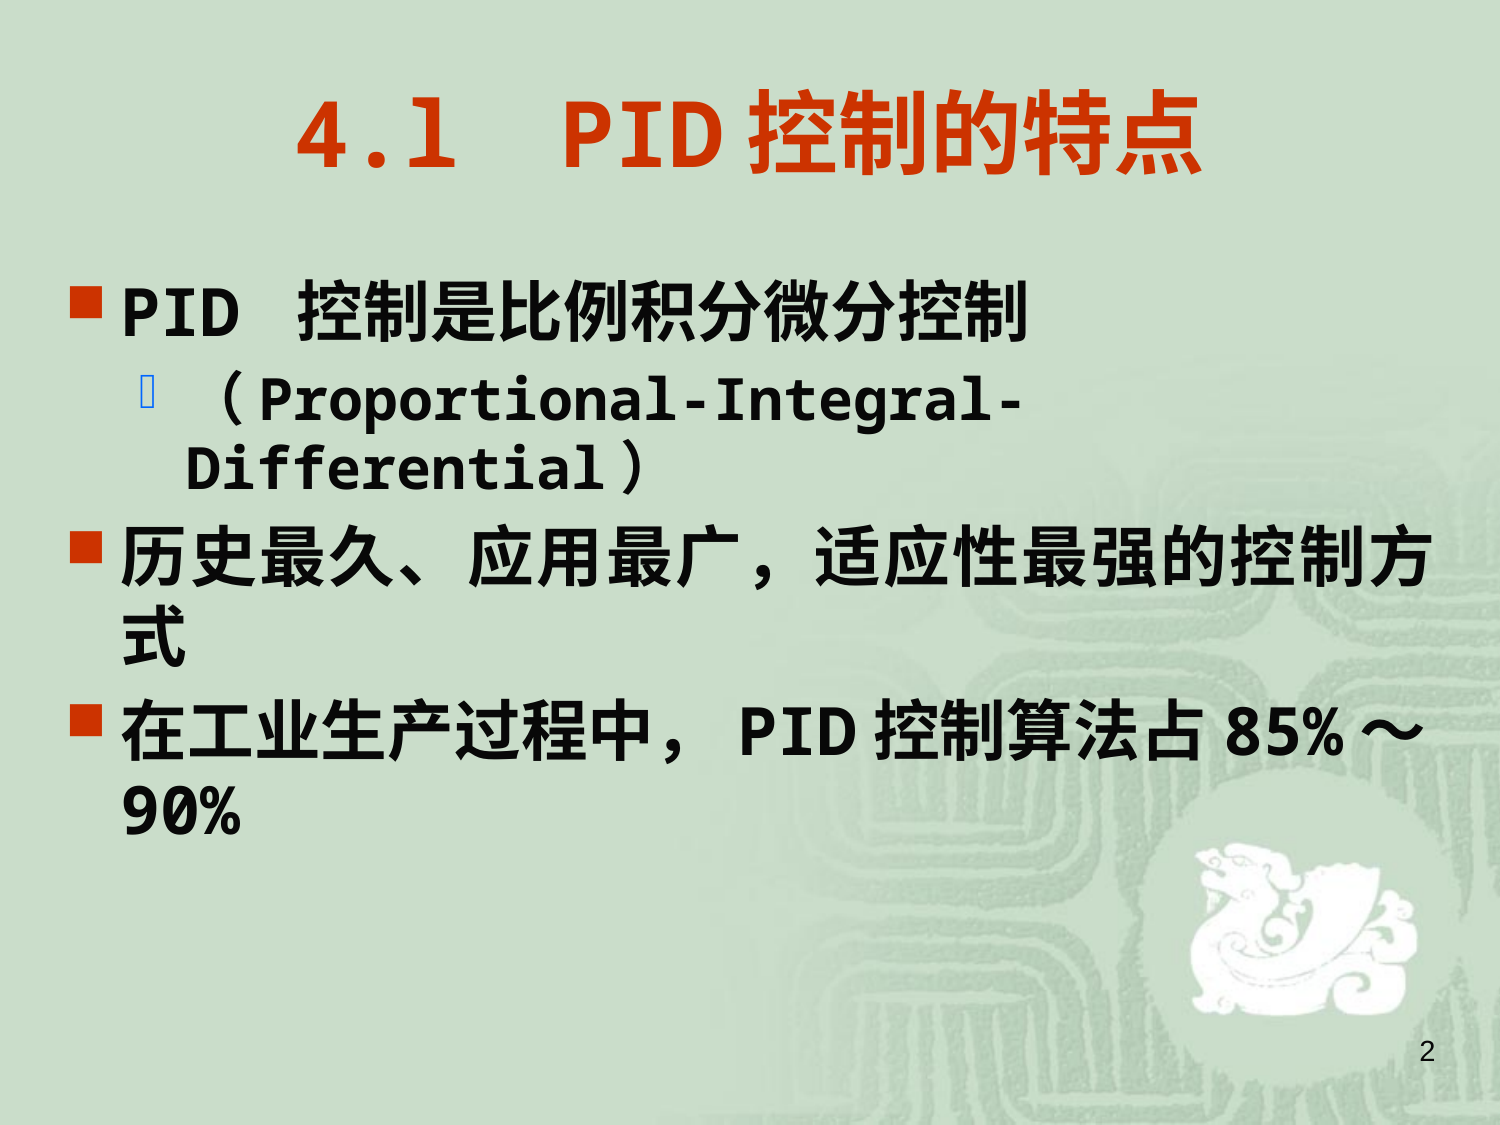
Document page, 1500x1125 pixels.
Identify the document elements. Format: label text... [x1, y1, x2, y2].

picture [0, 0, 1500, 1125]
slide_number 2 [1074, 1024, 1451, 1103]
list PID 控制是比例积分微分控制 （Proportional-Integral-Differential） 历史最久、应用最广，适应性最强的控制方式 在工业生产过程中，PID控制算法占85%～90% [49, 262, 1451, 1001]
title 4.l PID控制的特点 [49, 37, 1451, 225]
